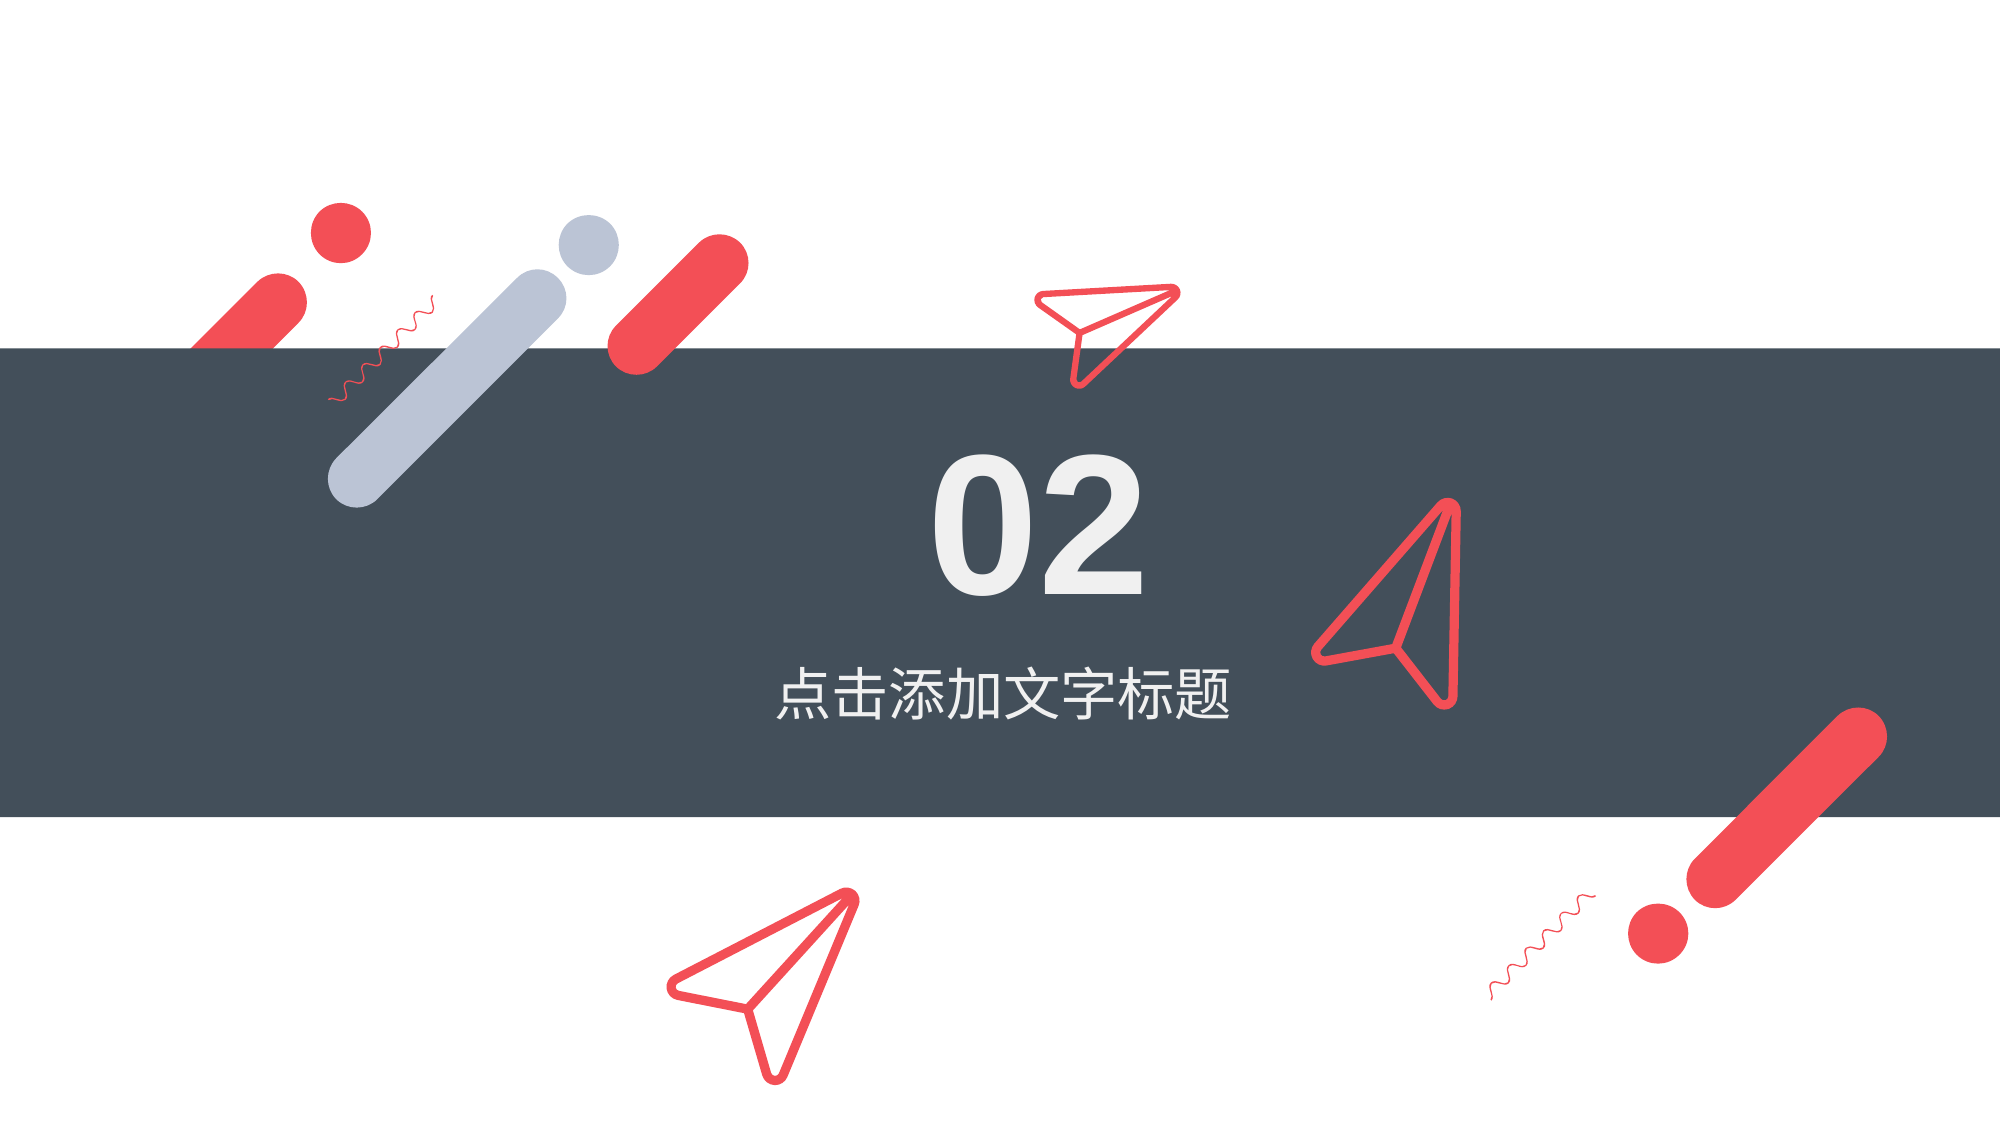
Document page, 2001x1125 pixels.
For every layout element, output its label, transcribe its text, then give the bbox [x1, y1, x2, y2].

text_box [1311, 497, 1461, 710]
title 02 [911, 297, 1219, 646]
list 点击添加文字标题 [759, 658, 1305, 782]
text_box [666, 887, 860, 1086]
text_box [1034, 283, 1181, 389]
